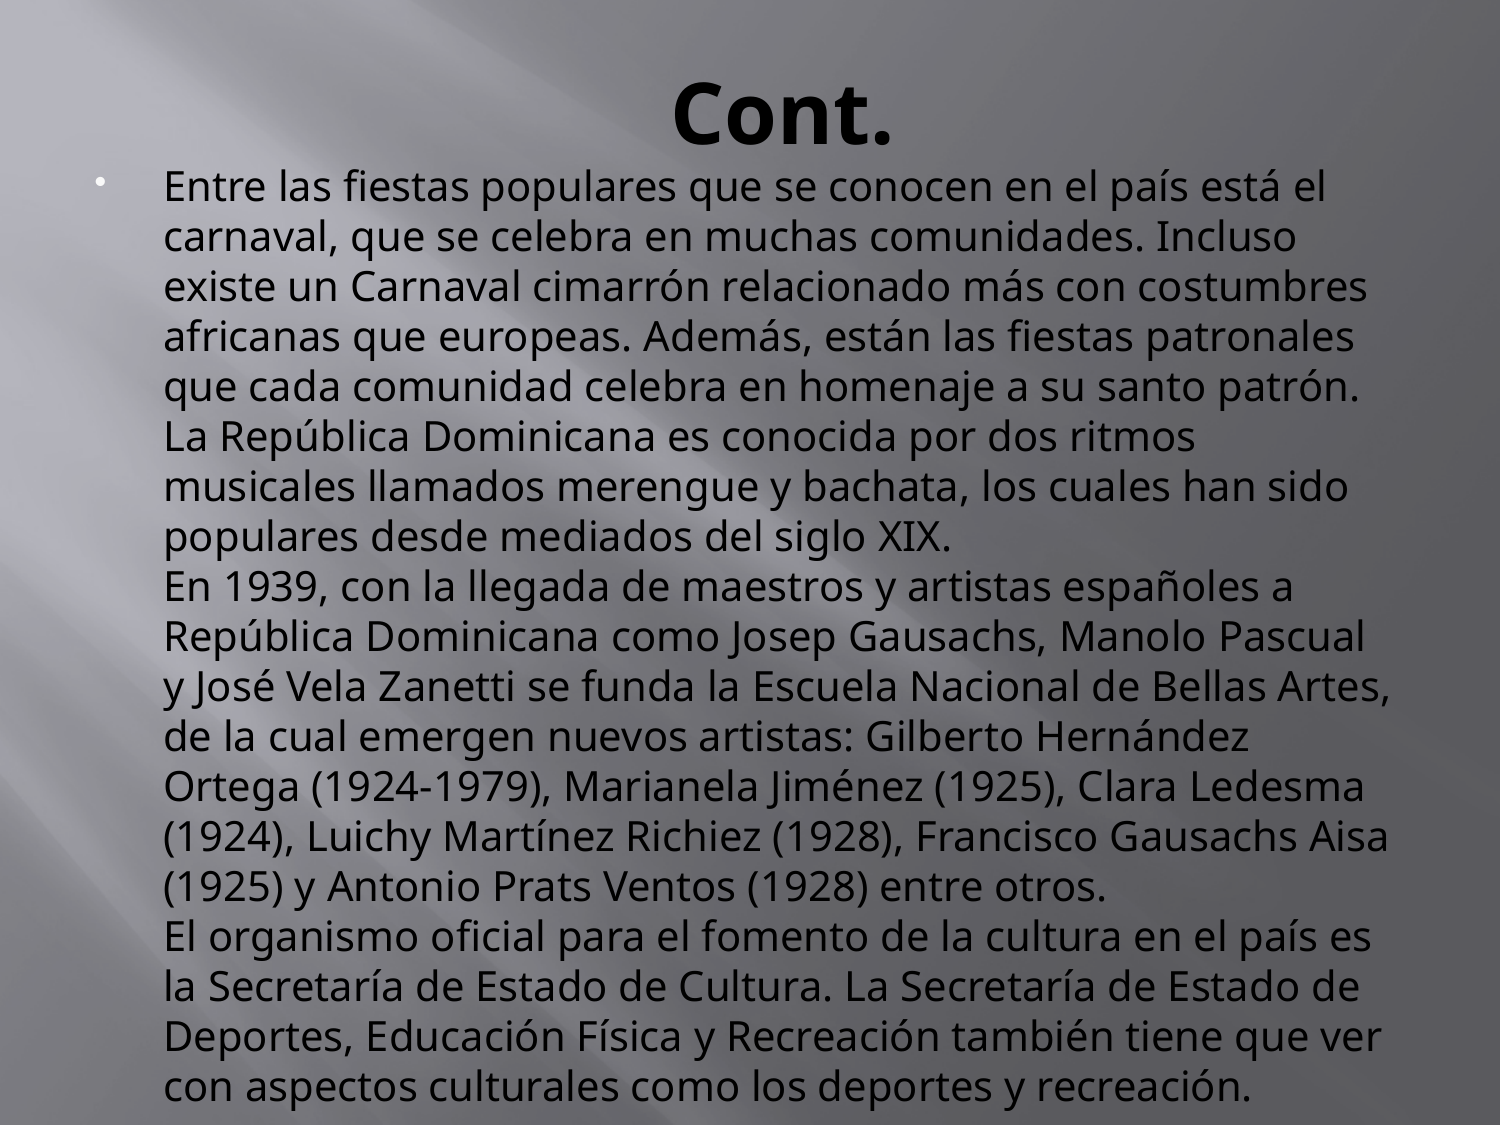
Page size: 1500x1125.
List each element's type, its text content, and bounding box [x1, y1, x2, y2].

title Cont. [140, 45, 1425, 176]
list Entre las fiestas populares que se conocen en el país está el carnaval, que se celebra en muchas comunidades. Incluso existe un Carnaval cimarrón relacionado más con costumbres africanas que europeas. Además, están las fiestas patronales que cada comunidad celebra en homenaje a su santo patrón. La República Dominicana es conocida por dos ritmos musicales llamados merengue y bachata, los cuales han sido populares desde mediados del siglo XIX. En 1939, con la llegada de maestros y artistas españoles a República Dominicana como Josep Gausachs, Manolo Pascual y José Vela Zanetti se funda la Escuela Nacional de Bellas Artes, de la cual emergen nuevos artistas: Gilberto Hernández Ortega (1924-1979), Marianela Jiménez (1925), Clara Ledesma (1924), Luichy Martínez Richiez (1928), Francisco Gausachs Aisa (1925) y Antonio Prats Ventos (1928) entre otros. El organismo oficial para el fomento de la cultura en el país es la Secretaría de Estado de Cultura. La Secretaría de Estado de Deportes, Educación Física y Recreación también tiene que ver con aspectos culturales como los deportes y recreación. [58, 152, 1409, 1125]
